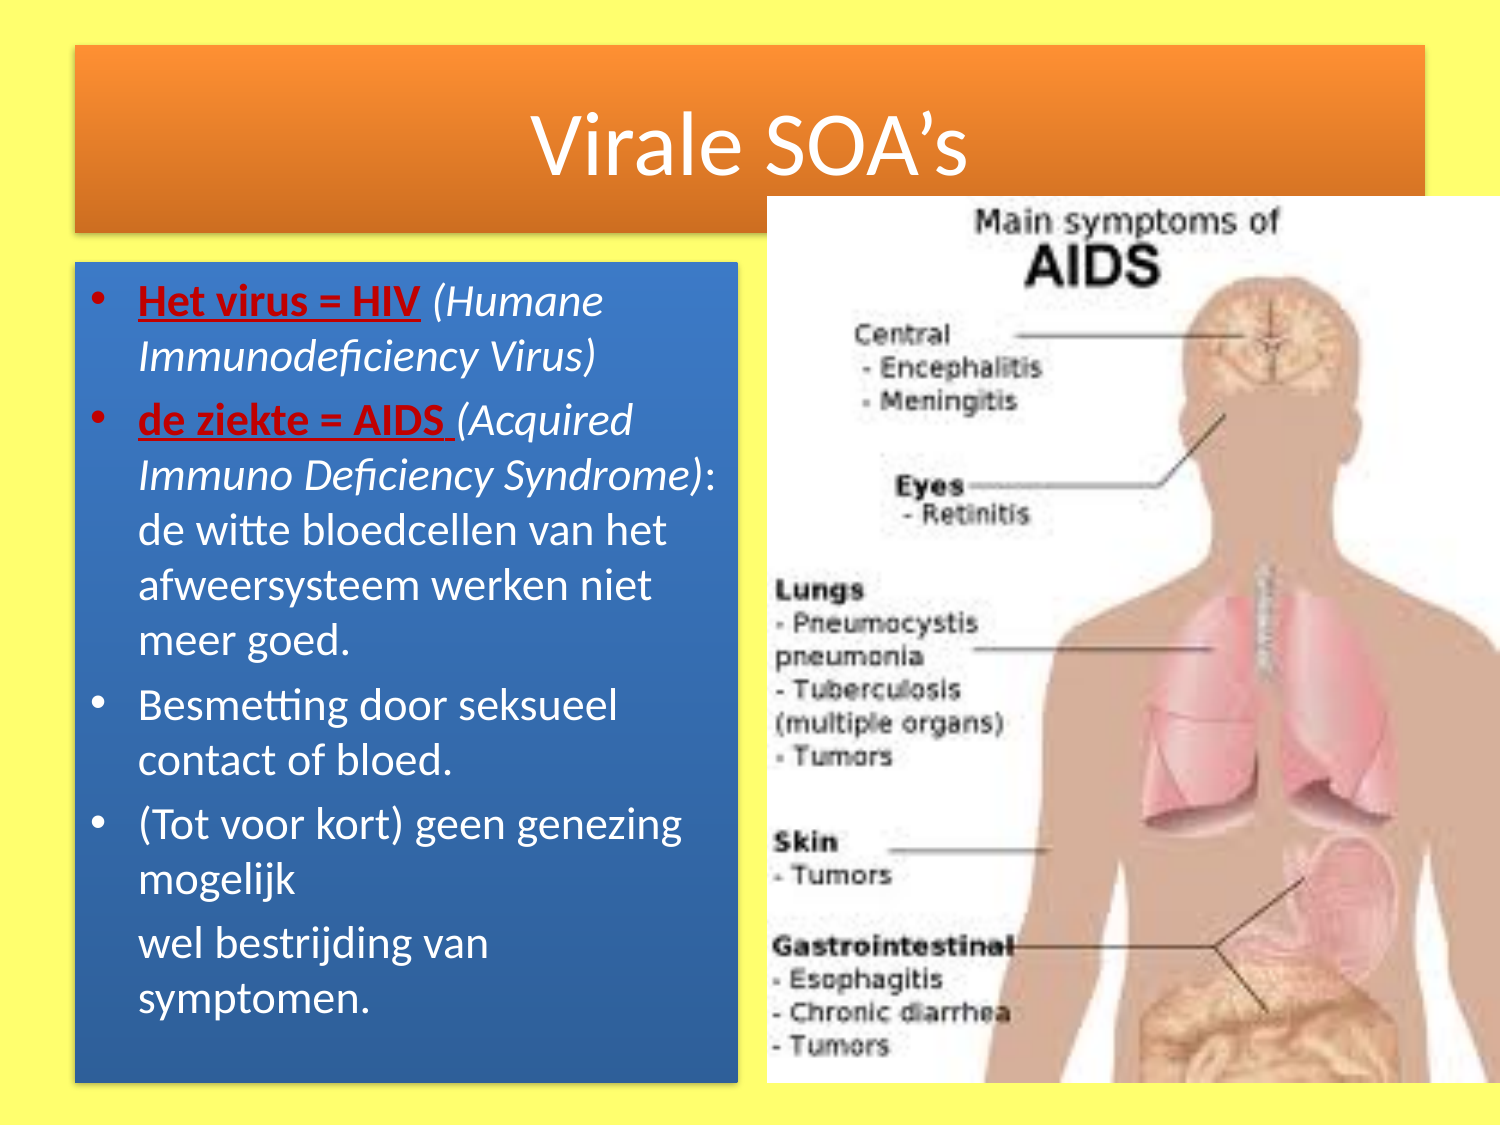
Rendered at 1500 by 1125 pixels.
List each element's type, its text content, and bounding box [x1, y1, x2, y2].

list Het virus = HIV (Humane Immunodeficiency Virus) de ziekte = AIDS (Acquired Immuno Deficiency Syndrome): de witte bloedcellen van het afweersysteem werken niet meer goed. Besmetting door seksueel contact of bloed. (Tot voor kort) geen genezing mogelijk wel bestrijding van symptomen. [75, 262, 738, 1083]
title Virale SOA’s [75, 45, 1425, 233]
picture [767, 196, 1500, 1084]
